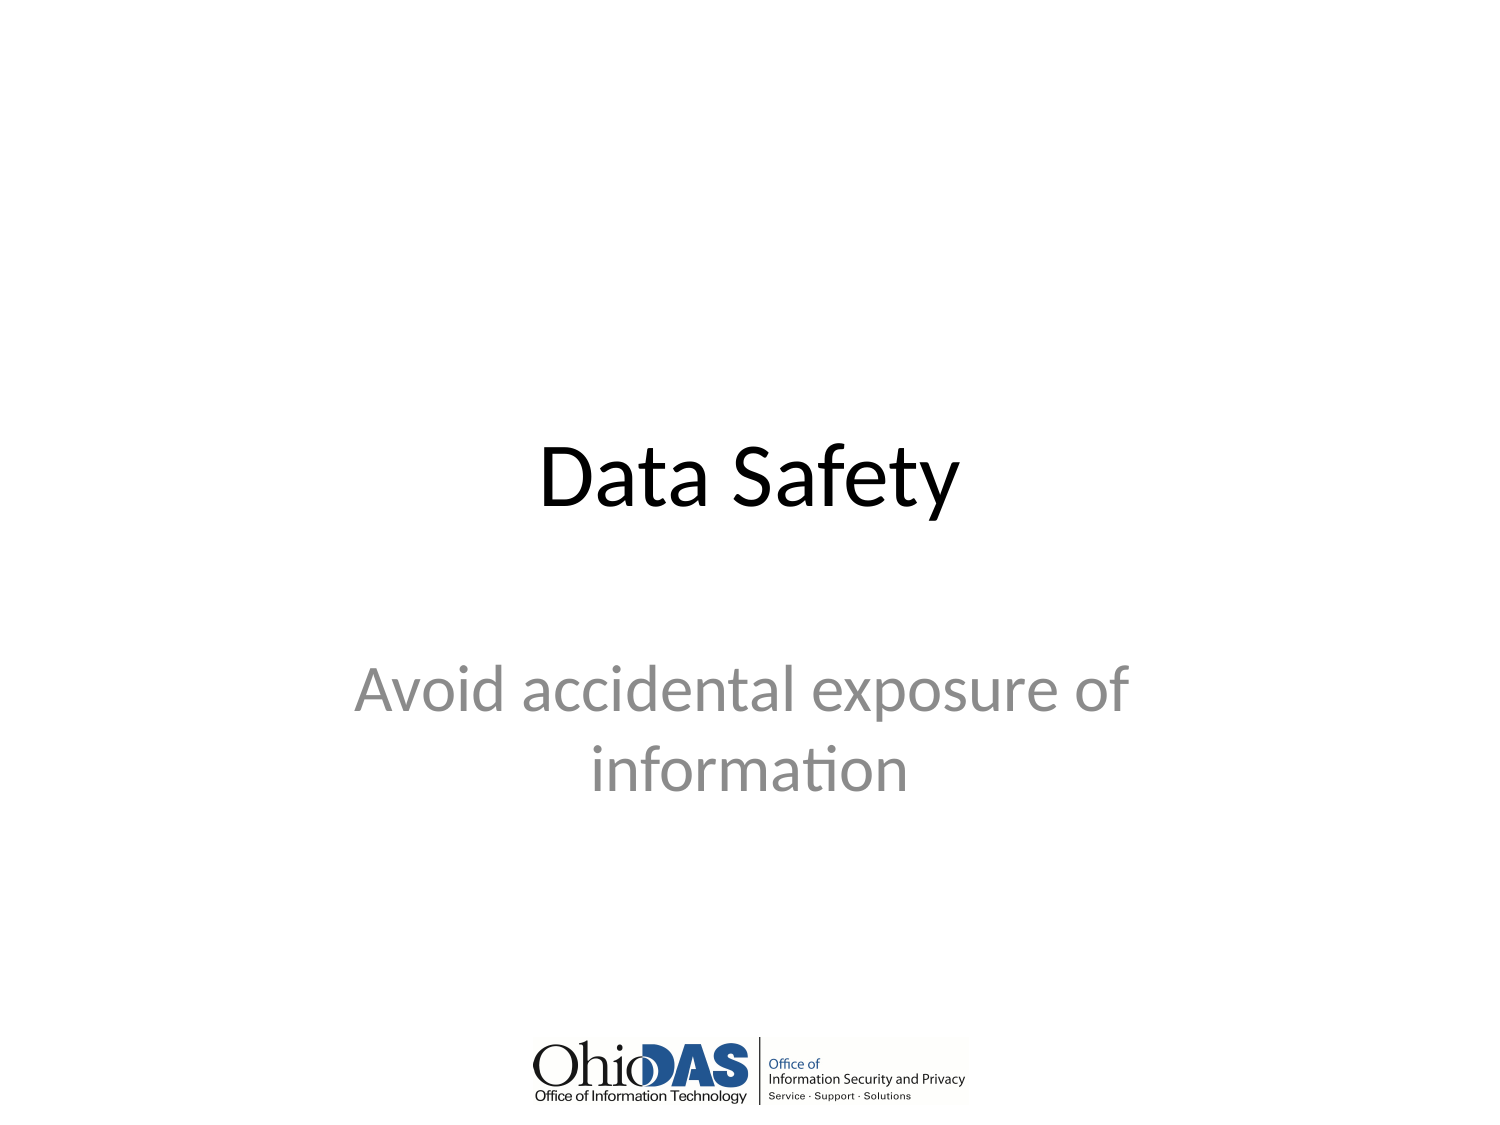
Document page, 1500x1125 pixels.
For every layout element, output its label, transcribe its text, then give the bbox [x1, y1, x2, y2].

subtitle Avoid accidental exposure of information [225, 637, 1275, 925]
picture [533, 1037, 969, 1105]
title Data Safety [112, 349, 1388, 591]
